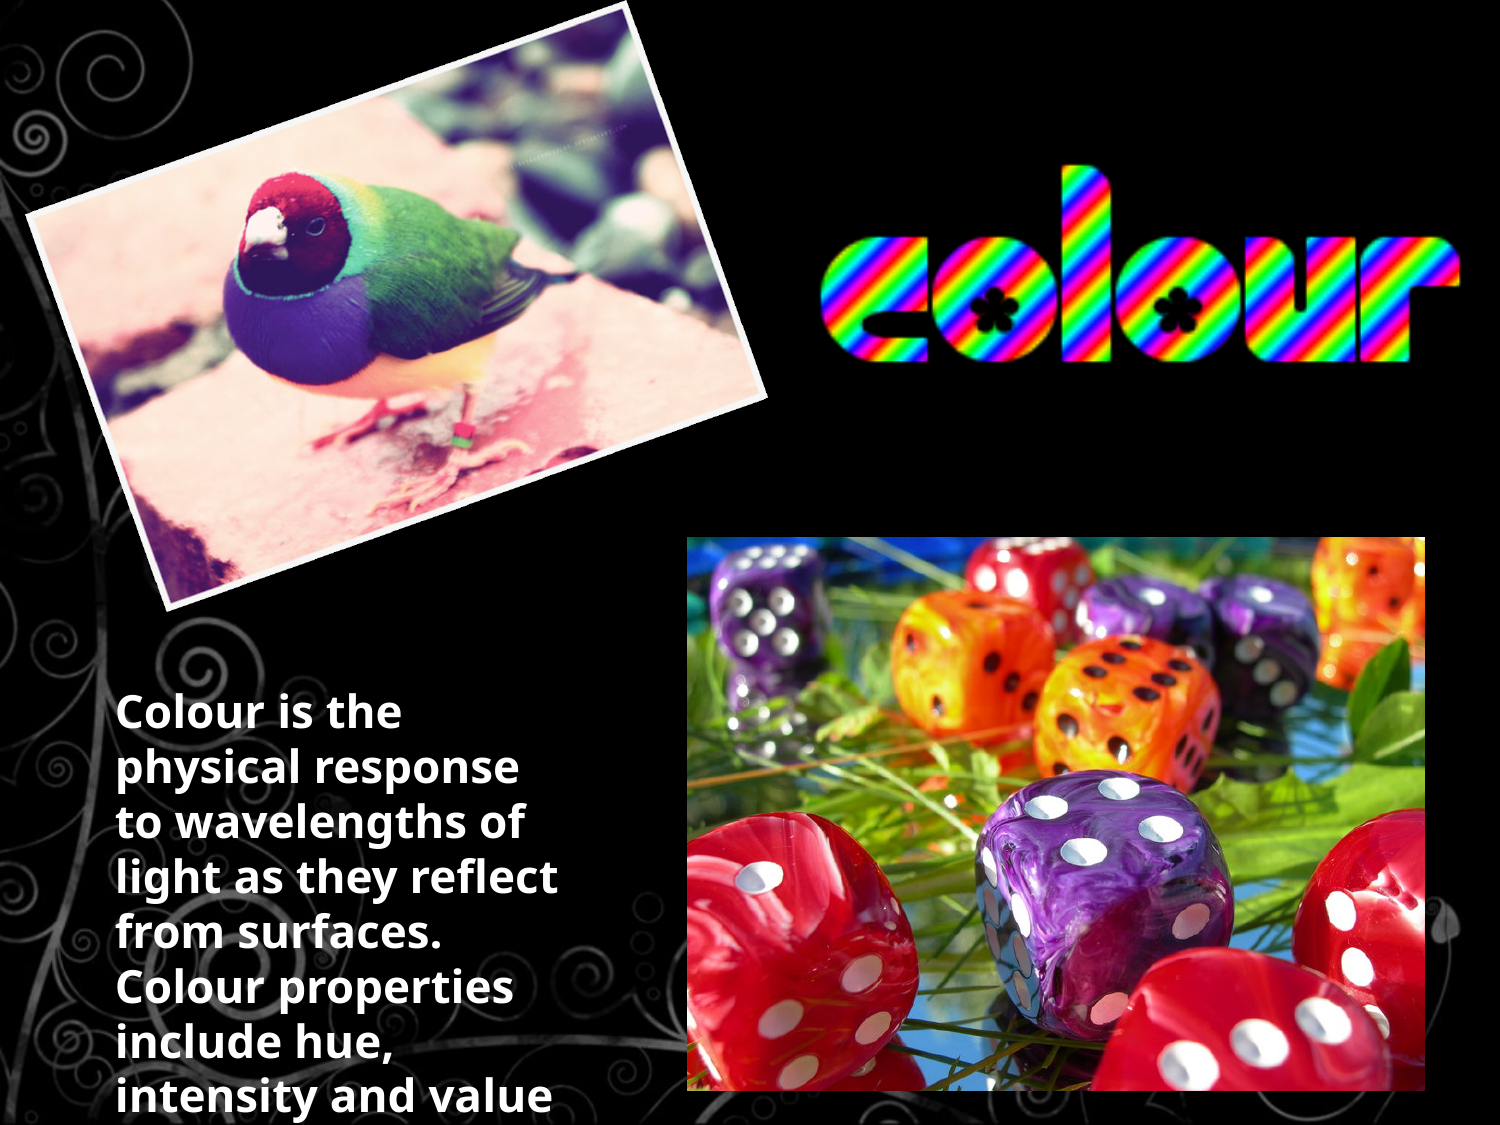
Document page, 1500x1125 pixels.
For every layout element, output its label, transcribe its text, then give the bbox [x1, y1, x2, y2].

text_box Colour is the physical response to wavelengths of light as they reflect from surfaces. Colour properties include hue, intensity and value [99, 674, 575, 1125]
picture [0, 0, 1500, 1125]
